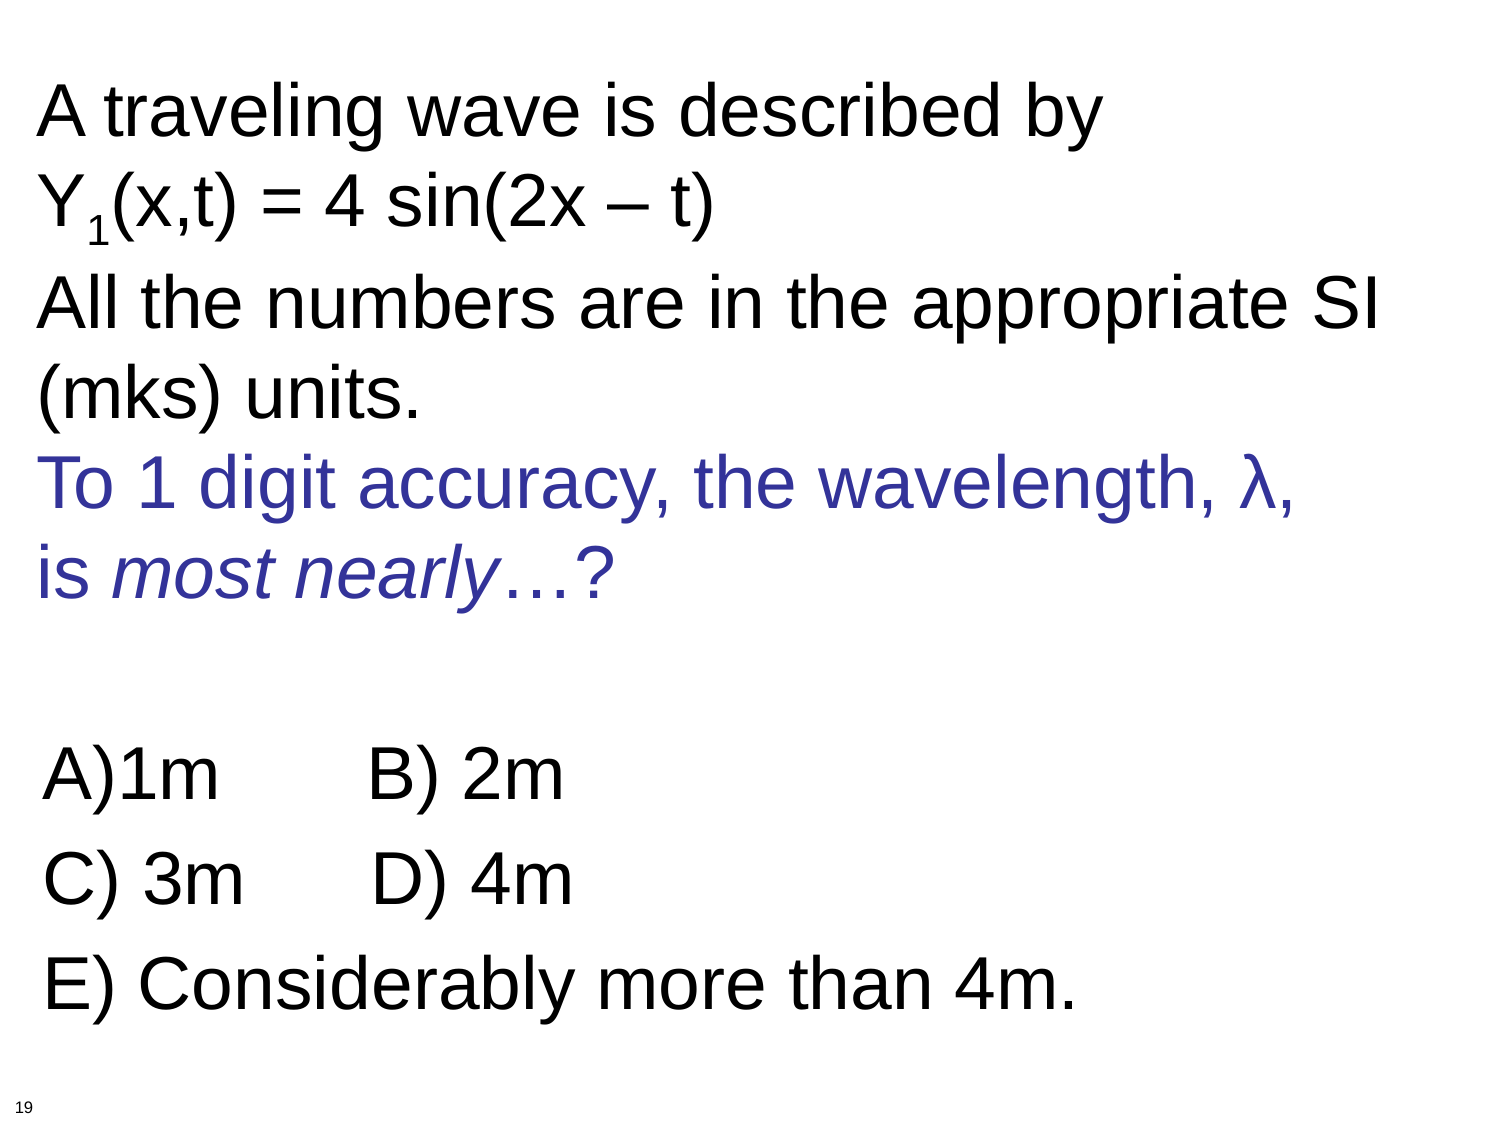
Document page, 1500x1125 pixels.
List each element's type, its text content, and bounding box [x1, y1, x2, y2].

title A traveling wave is described by Y1(x,t) = 4 sin(2x – t) All the numbers are in the appropriate SI (mks) units. To 1 digit accuracy, the wavelength, λ, is most nearly…? [21, 39, 1475, 637]
list A)1m B) 2m C) 3m D) 4m E) Considerably more than 4m. [27, 717, 1303, 1061]
text_box 19 [0, 1089, 50, 1125]
